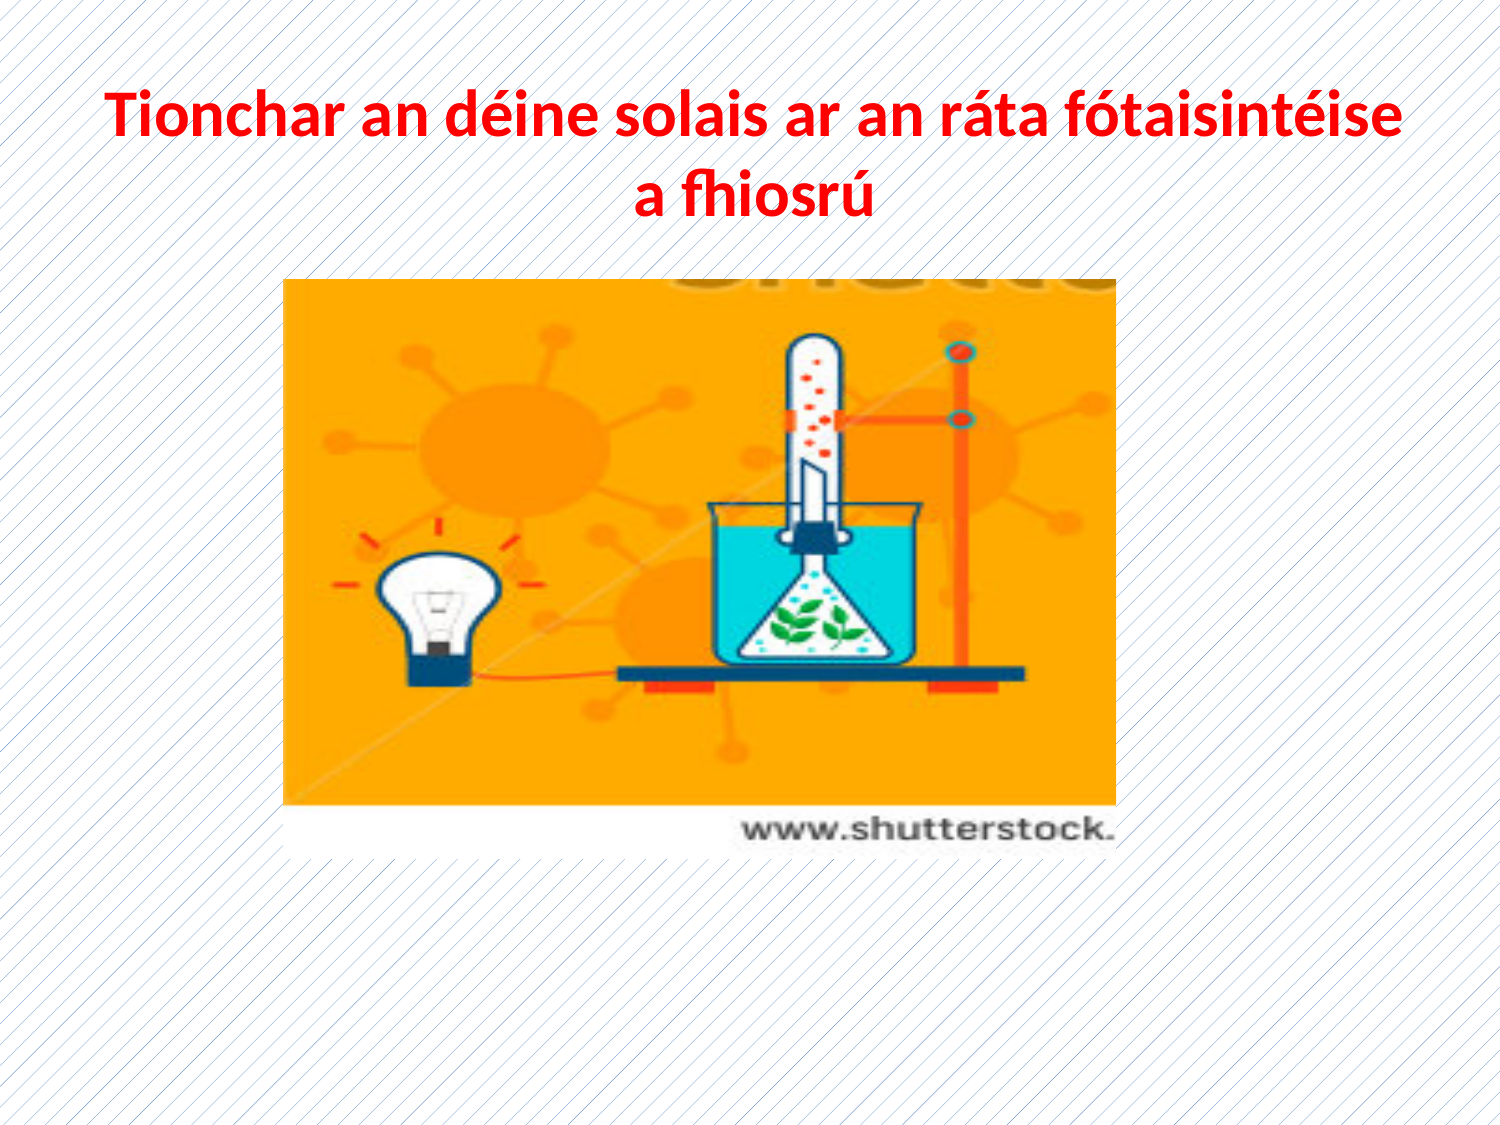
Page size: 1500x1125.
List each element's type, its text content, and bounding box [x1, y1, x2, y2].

picture [0, 279, 1117, 1125]
title Tionchar an déine solais ar an ráta fótaisintéise a fhiosrú [79, 92, 1430, 209]
